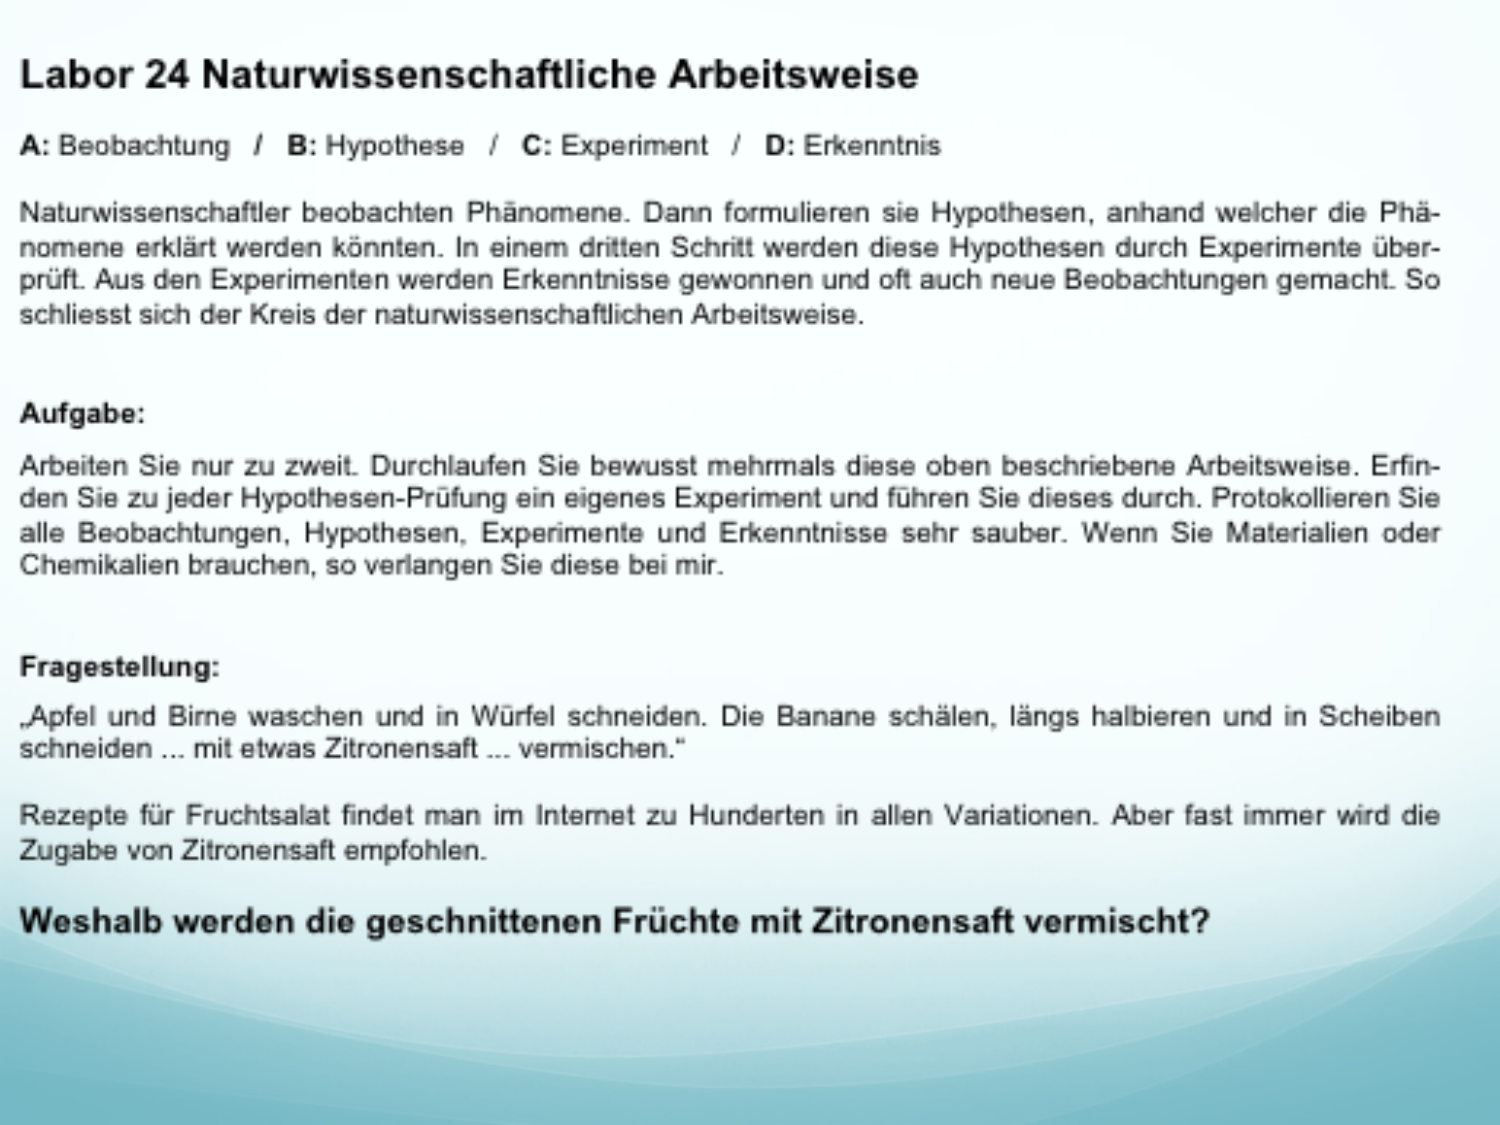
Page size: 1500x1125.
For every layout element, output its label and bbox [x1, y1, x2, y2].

picture [0, 40, 1455, 969]
